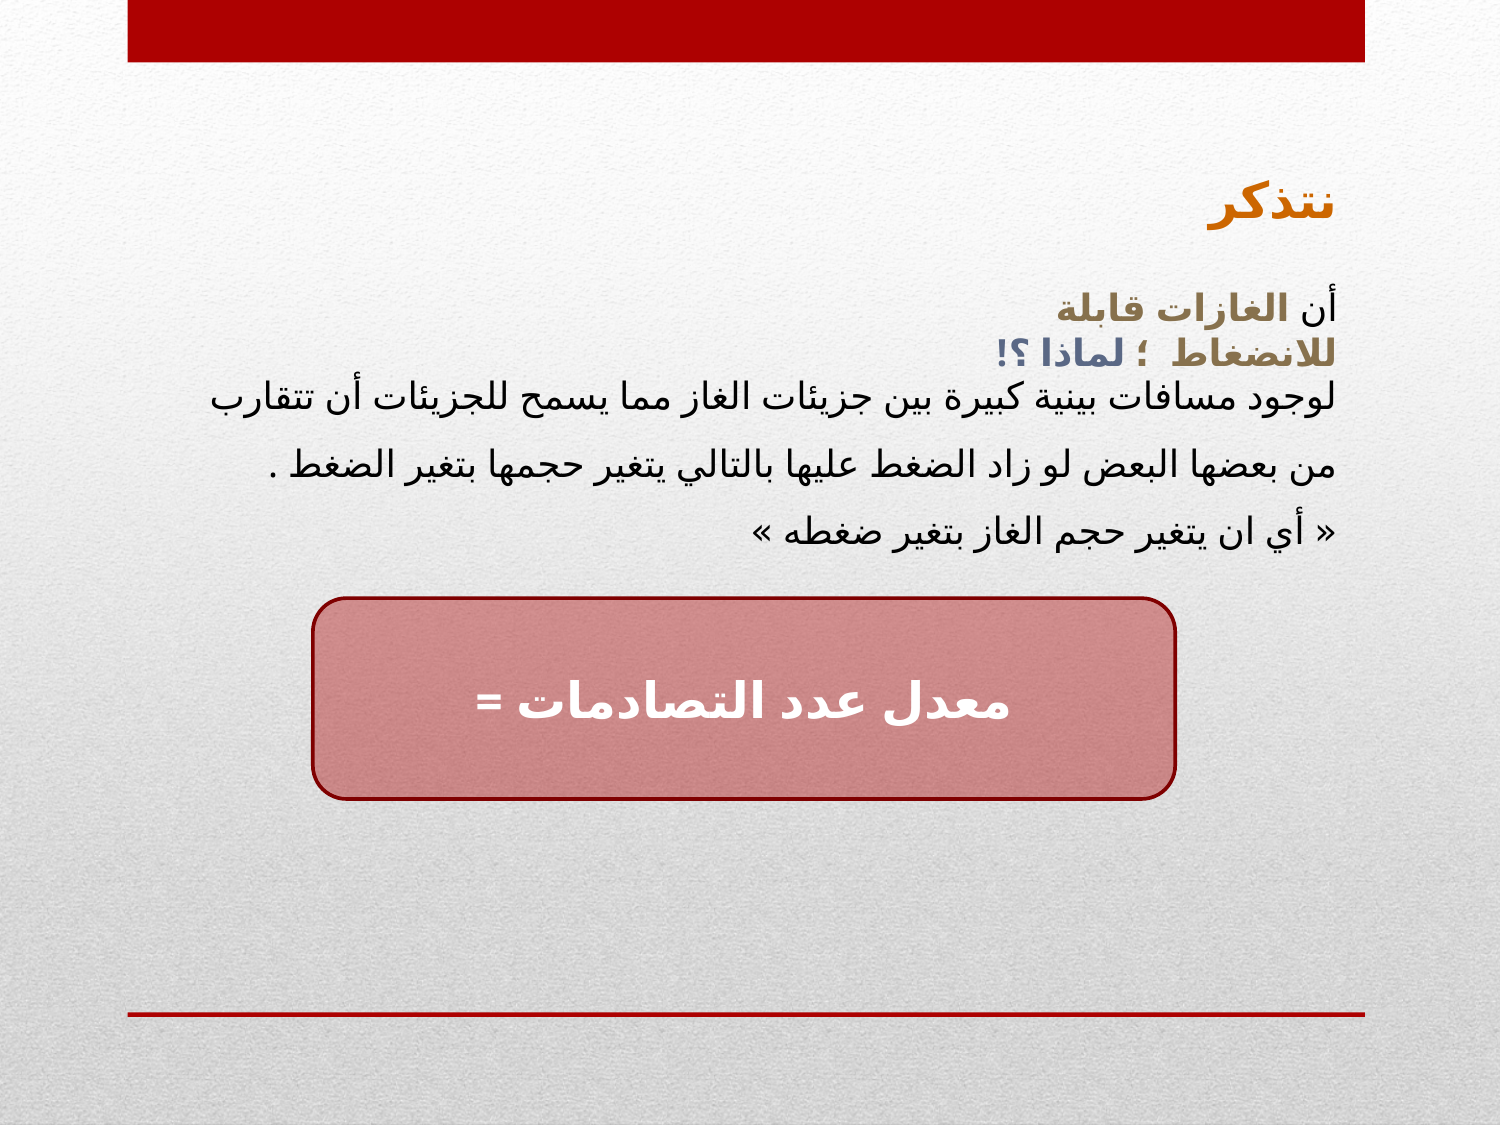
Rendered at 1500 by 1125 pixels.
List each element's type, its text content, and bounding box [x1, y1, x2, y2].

text_box أن الغازات قابلة للانضغاط ؛ لماذا ؟! [832, 276, 1353, 342]
text_box نتذكر [1151, 160, 1353, 236]
text_box لوجود مسافات بينية كبيرة بين جزيئات الغاز مما يسمح للجزيئات أن تتقارب من بعضها البعض لو زاد الضغط عليها بالتالي يتغير حجمها بتغير الضغط . « أي ان يتغير حجم الغاز بتغير ضغطه » [183, 342, 1353, 560]
